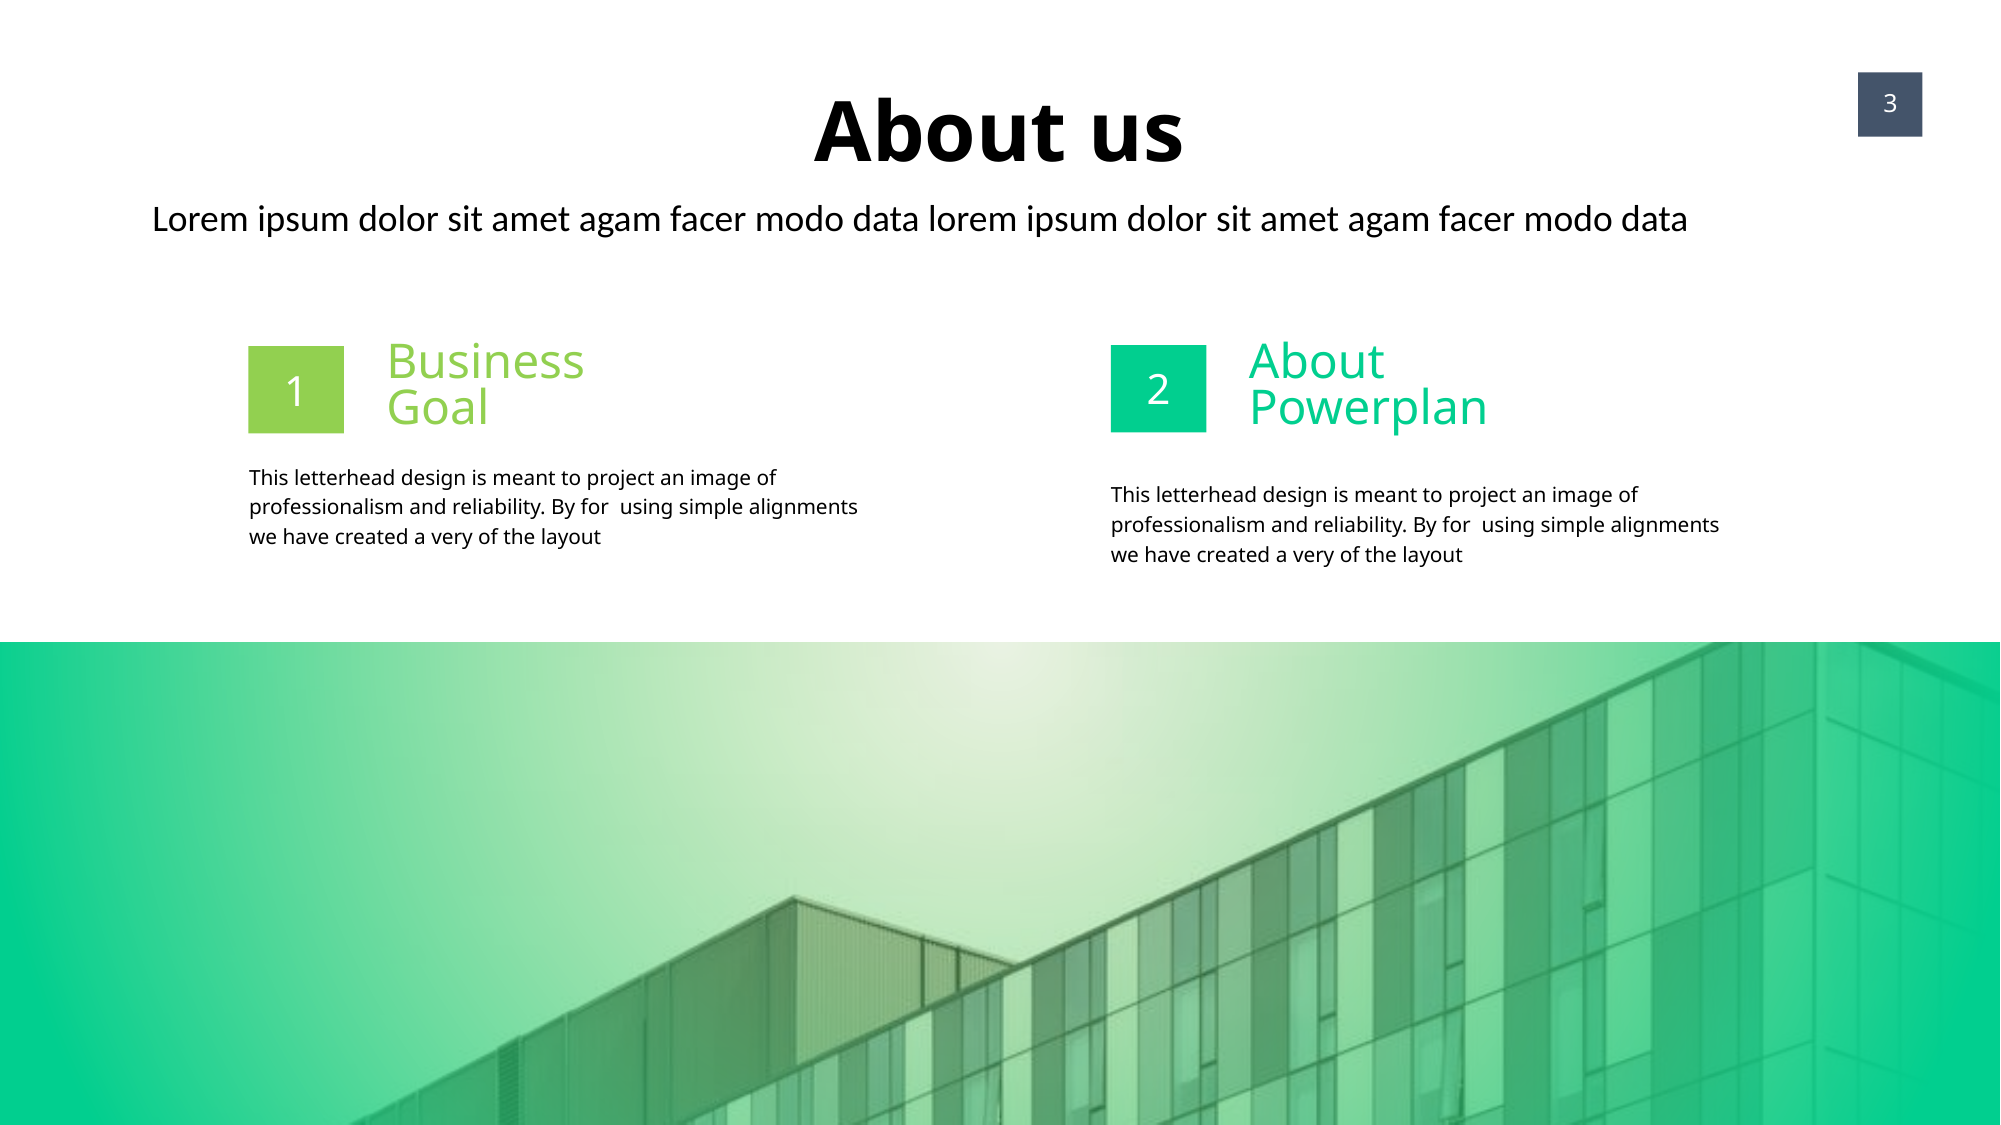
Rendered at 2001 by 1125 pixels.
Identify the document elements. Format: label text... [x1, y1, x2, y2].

title About us [137, 227, 1863, 237]
subtitle Lorem ipsum dolor sit amet agam facer modo data lorem ipsum dolor sit amet agam facer modo data [137, 186, 1863, 227]
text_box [248, 334, 1752, 567]
title About us [137, 33, 1863, 186]
slide_number 3 [1863, 78, 1927, 130]
picture [0, 642, 2000, 1125]
